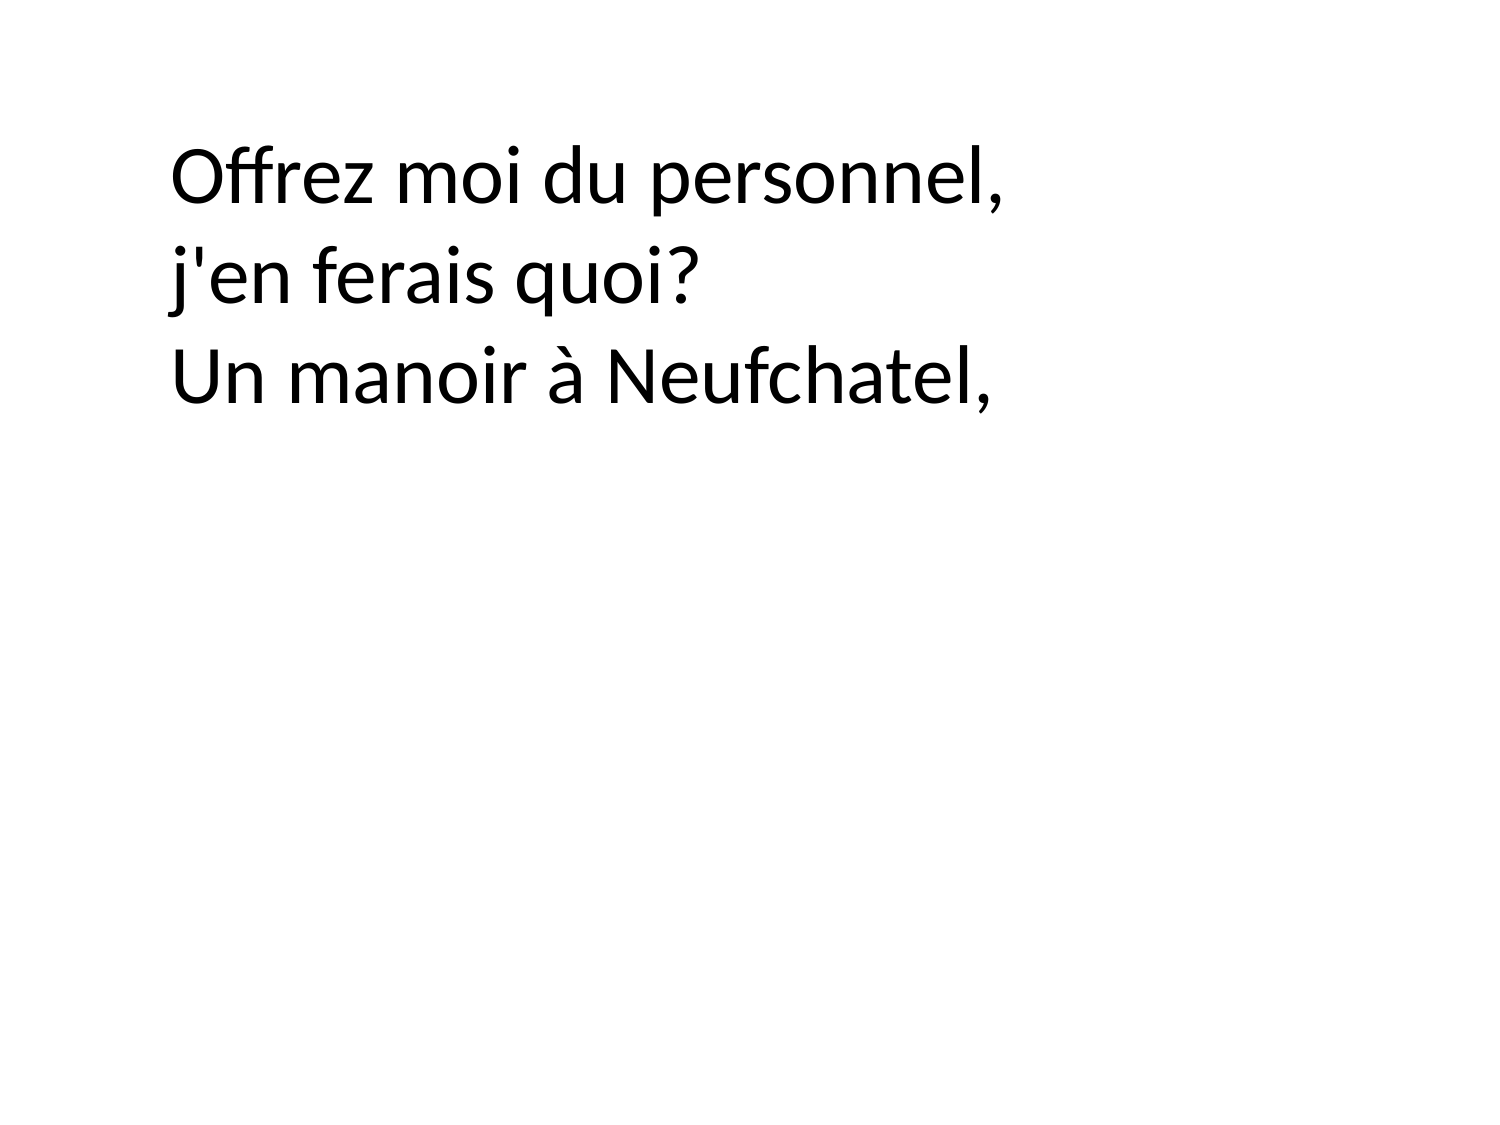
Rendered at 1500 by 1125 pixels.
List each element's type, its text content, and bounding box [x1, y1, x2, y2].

text_box Offrez moi du personnel, j'en ferais quoi? Un manoir à Neufchatel, [155, 112, 1041, 628]
